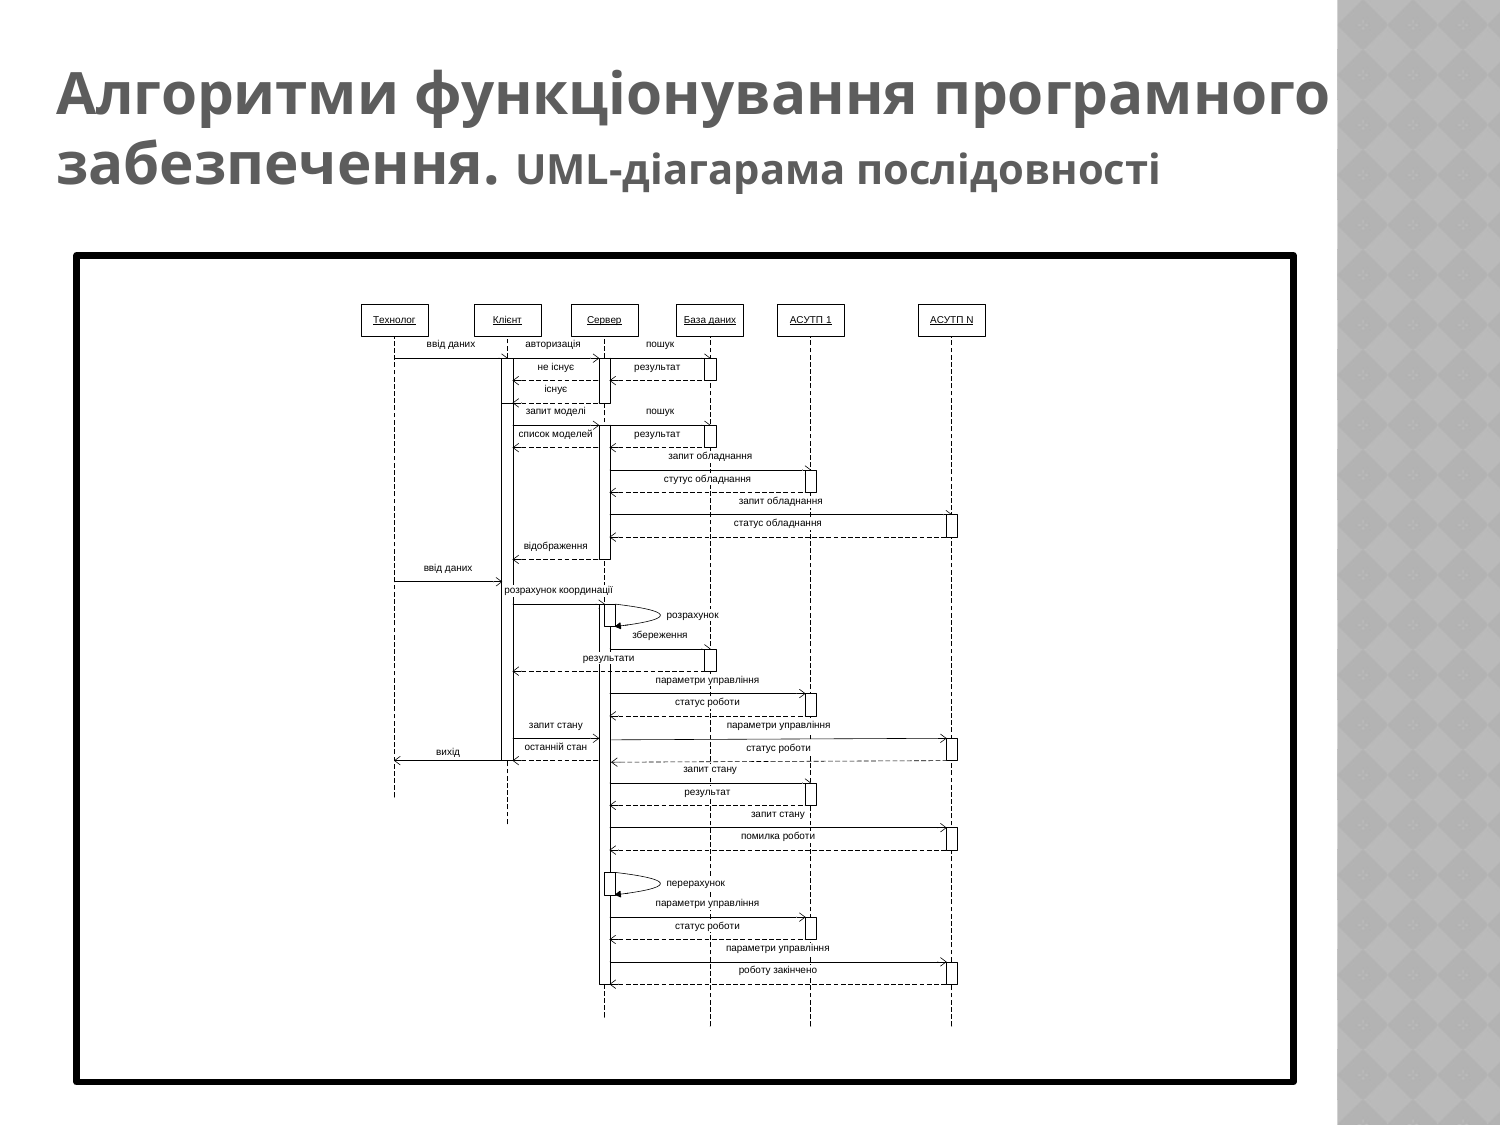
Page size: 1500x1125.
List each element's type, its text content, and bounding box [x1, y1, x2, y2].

list Алгоритми функціонування програмного забезпечення. UML-діагарама послідовності [41, 1, 1384, 204]
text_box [347, 273, 999, 1051]
text_box [73, 252, 1297, 1085]
